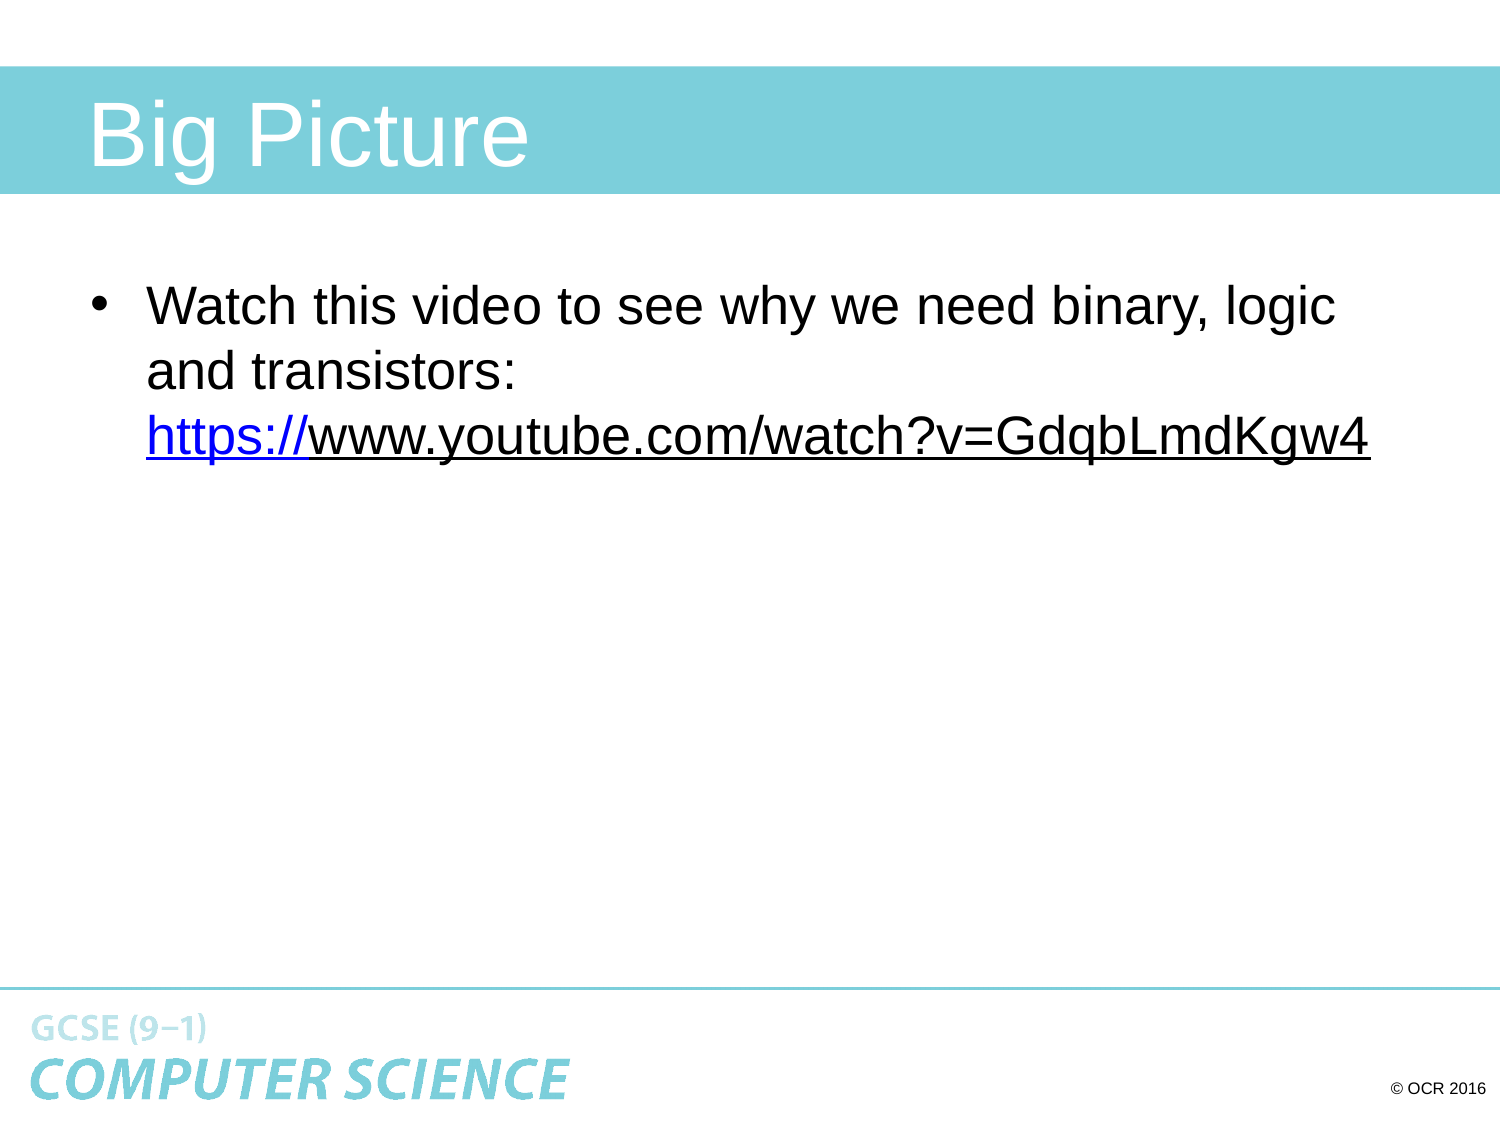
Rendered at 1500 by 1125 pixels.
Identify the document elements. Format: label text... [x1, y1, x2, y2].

list Watch this video to see why we need binary, logic and transistors: https://www.youtube.com/watch?v=GdqbLmdKgw4 [75, 262, 1425, 965]
picture [0, 987, 1500, 1124]
title Big Picture [0, 66, 1500, 194]
